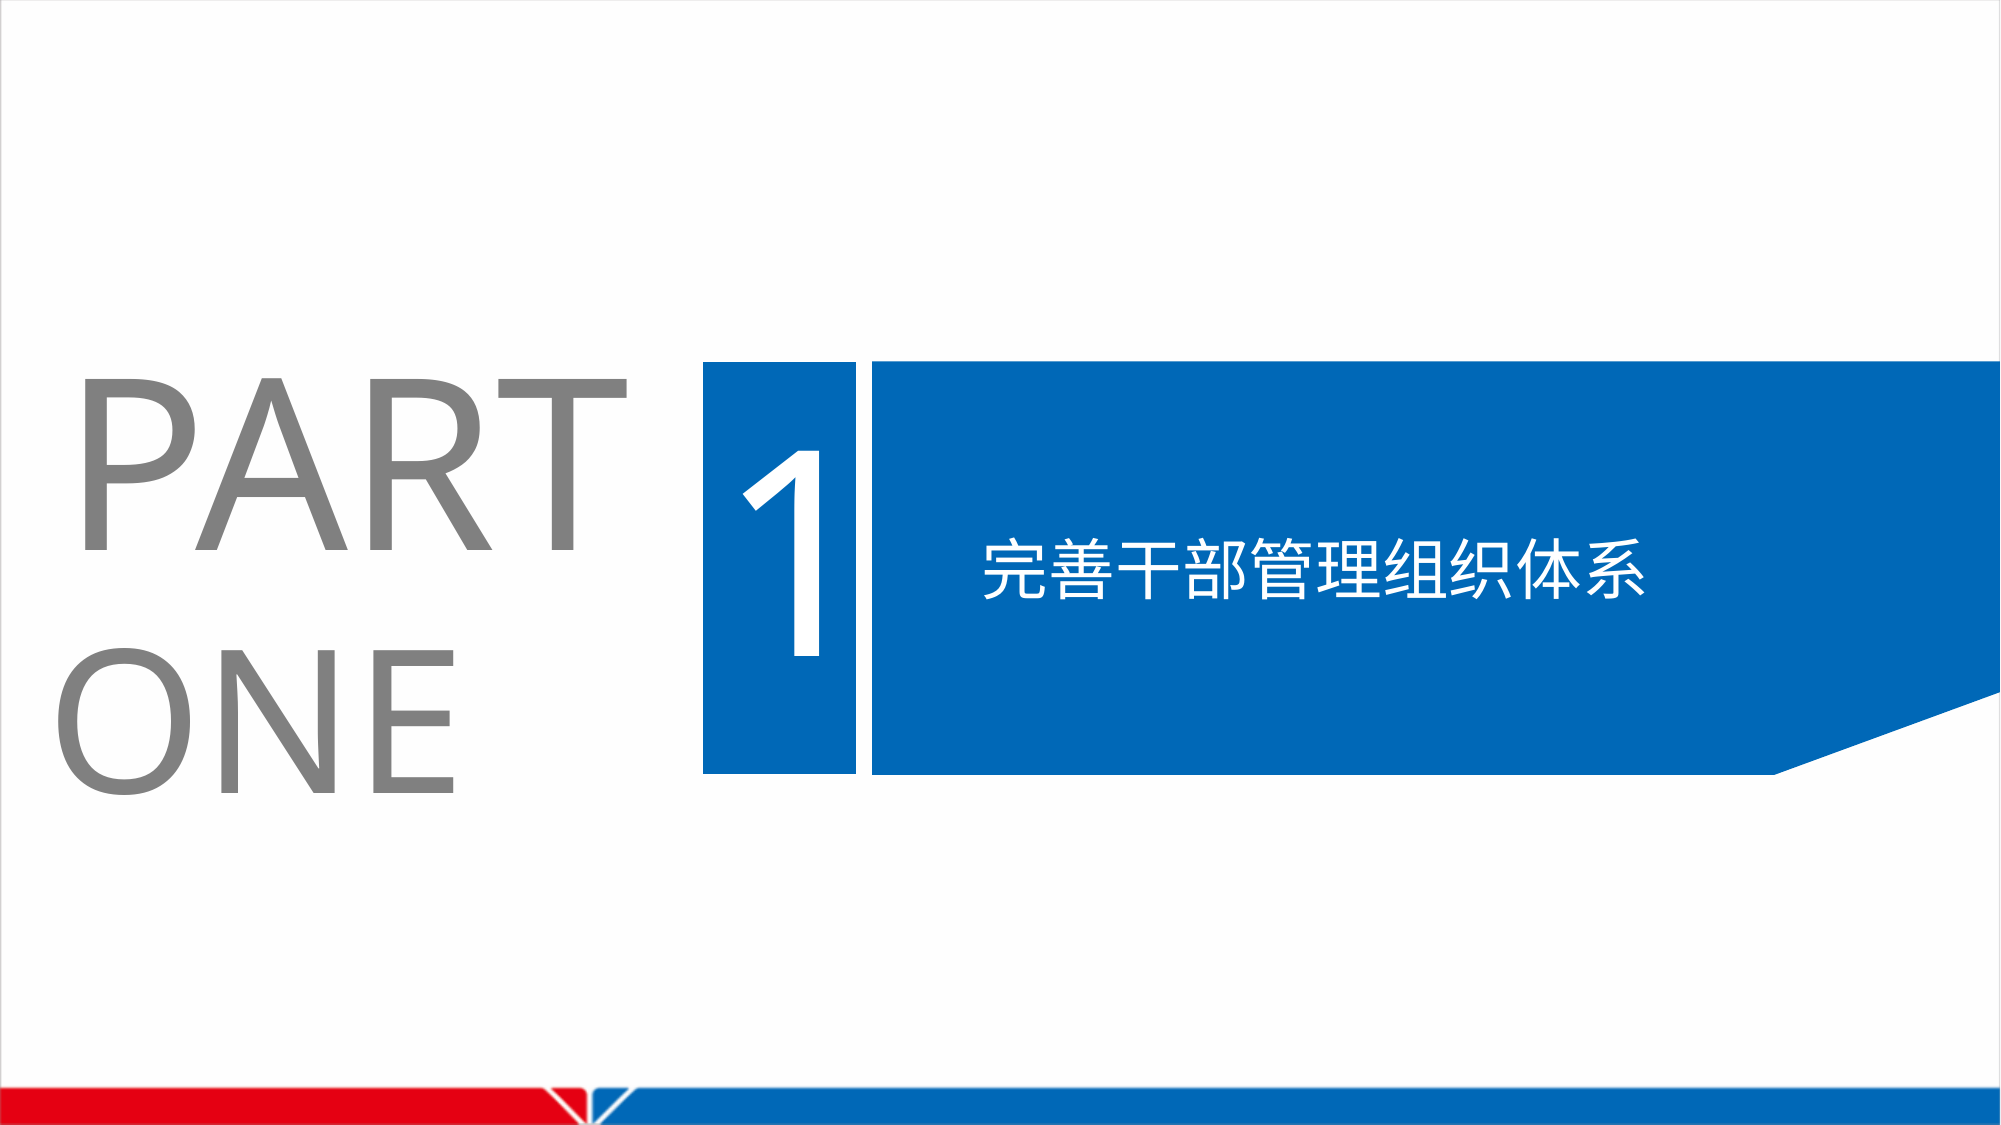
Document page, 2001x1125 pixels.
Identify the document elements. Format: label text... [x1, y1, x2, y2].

text_box ONE [31, 586, 481, 842]
text_box 1 [702, 361, 857, 775]
text_box [870, 359, 2000, 777]
text_box PART [47, 303, 646, 607]
text_box 完善干部管理组织体系 [922, 520, 1709, 615]
picture [0, 0, 2001, 1125]
